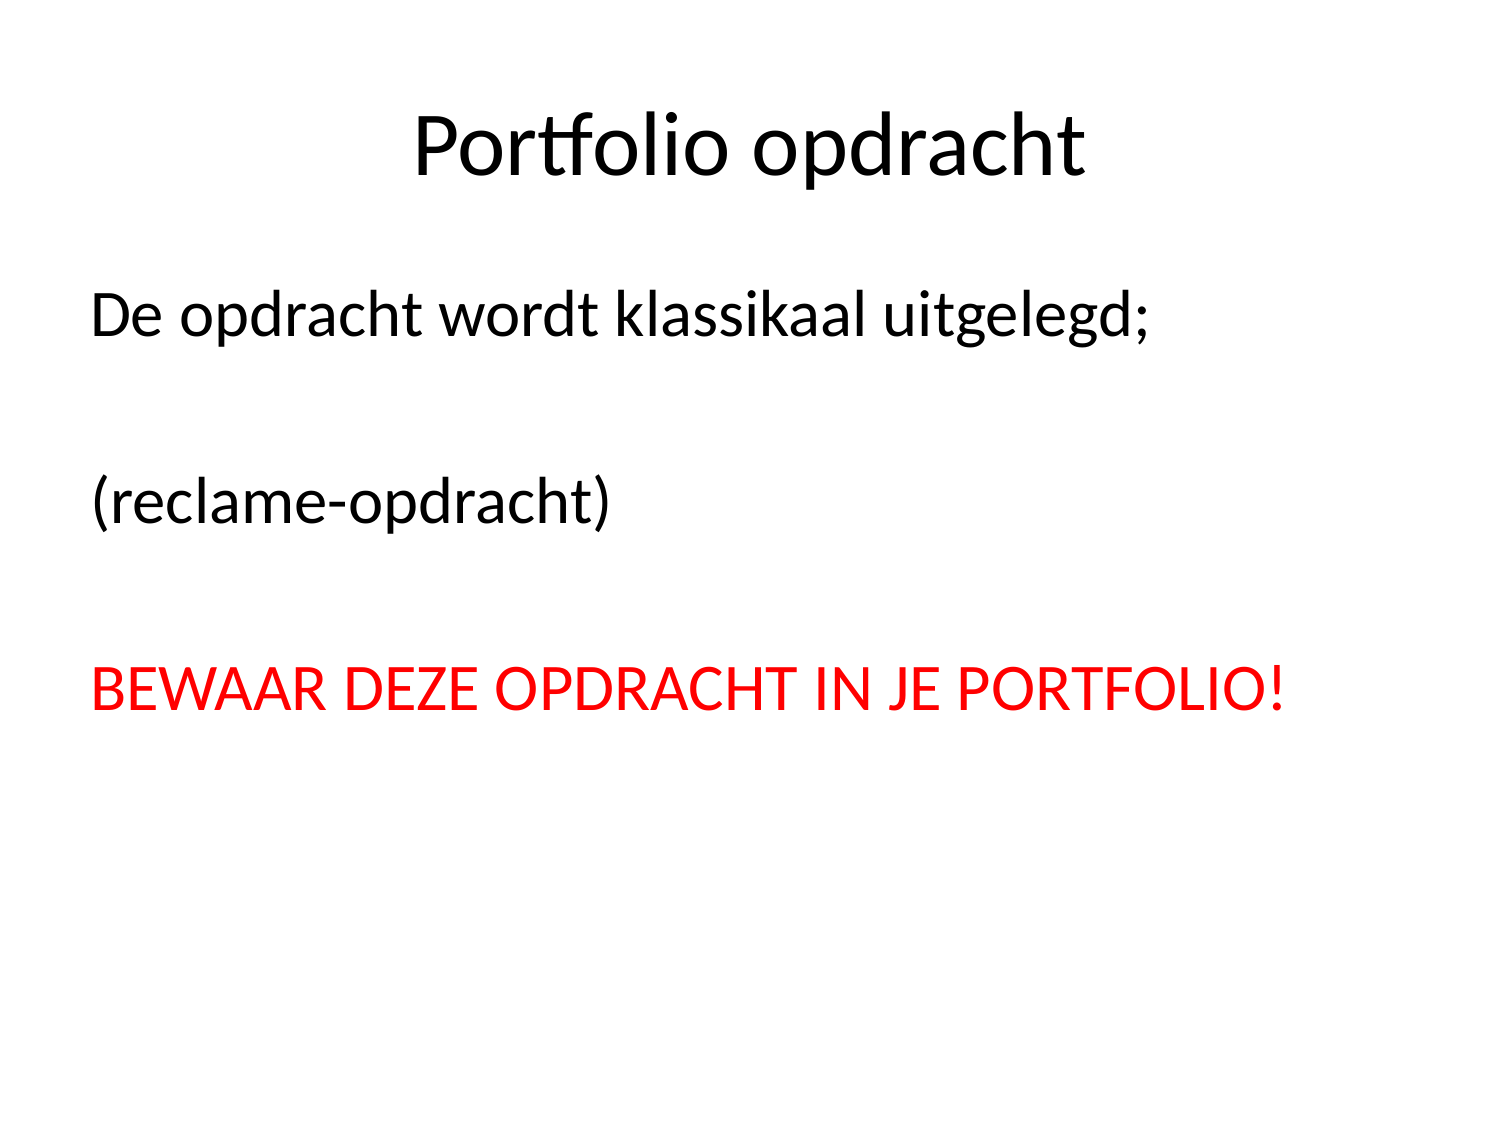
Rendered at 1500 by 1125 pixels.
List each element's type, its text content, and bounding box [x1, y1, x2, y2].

list De opdracht wordt klassikaal uitgelegd; (reclame-opdracht) BEWAAR DEZE OPDRACHT IN JE PORTFOLIO! [75, 262, 1425, 1035]
title Portfolio opdracht [75, 45, 1425, 233]
